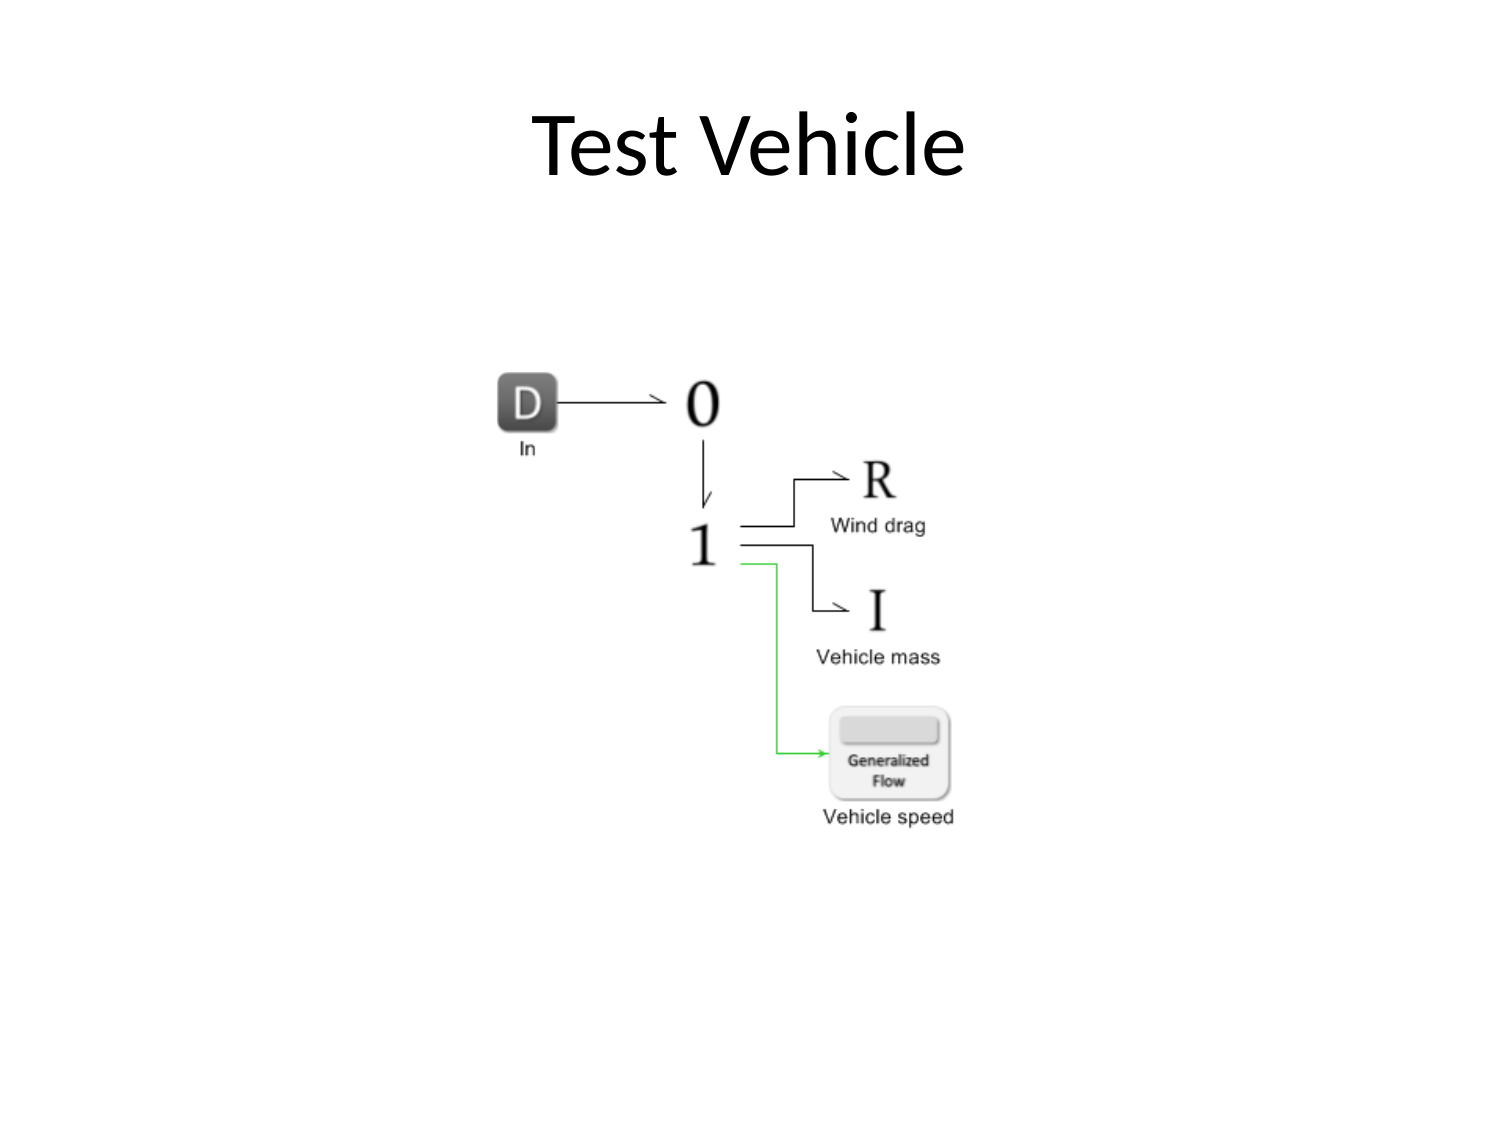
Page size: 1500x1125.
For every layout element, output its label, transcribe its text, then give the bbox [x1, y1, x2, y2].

picture [474, 349, 969, 848]
title Test Vehicle [75, 45, 1425, 233]
